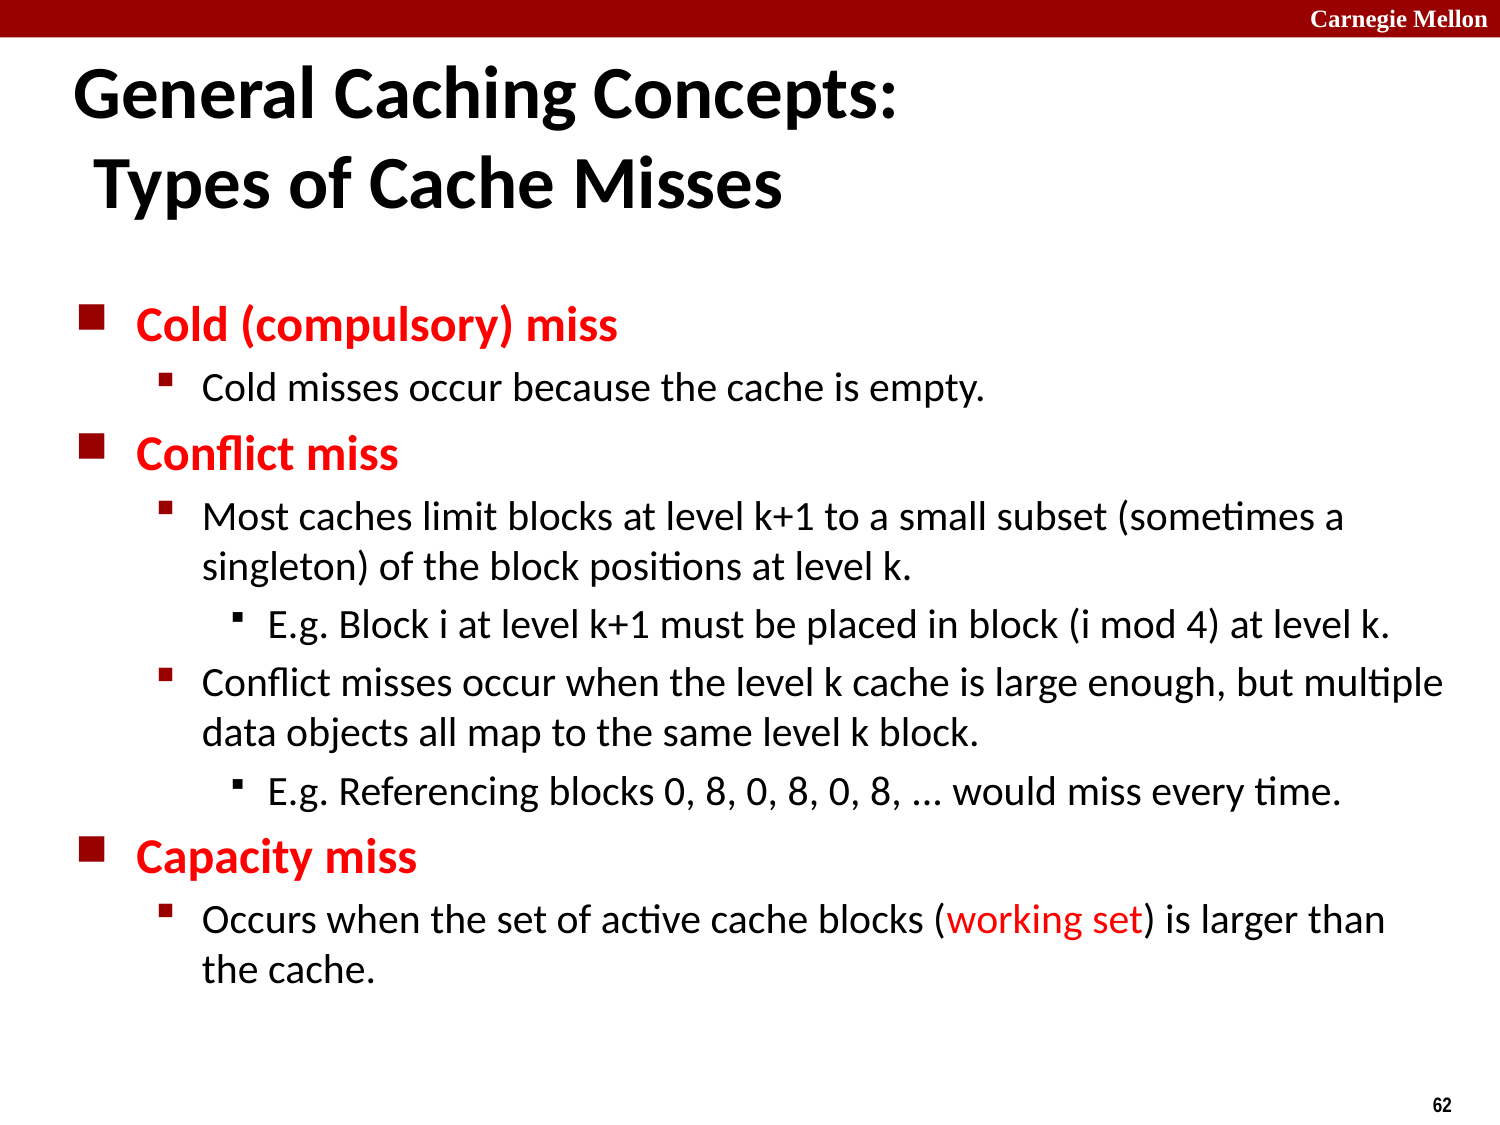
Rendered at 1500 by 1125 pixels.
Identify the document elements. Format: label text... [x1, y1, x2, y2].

list Cold (compulsory) miss Cold misses occur because the cache is empty. Conflict miss Most caches limit blocks at level k+1 to a small subset (sometimes a singleton) of the block positions at level k. E.g. Block i at level k+1 must be placed in block (i mod 4) at level k. Conflict misses occur when the level k cache is large enough, but multiple data objects all map to the same level k block. E.g. Referencing blocks 0, 8, 0, 8, 0, 8, ... would miss every time. Capacity miss Occurs when the set of active cache blocks (working set) is larger than the cache. [64, 284, 1463, 1101]
title General Caching Concepts: Types of Cache Misses [58, 71, 1305, 197]
